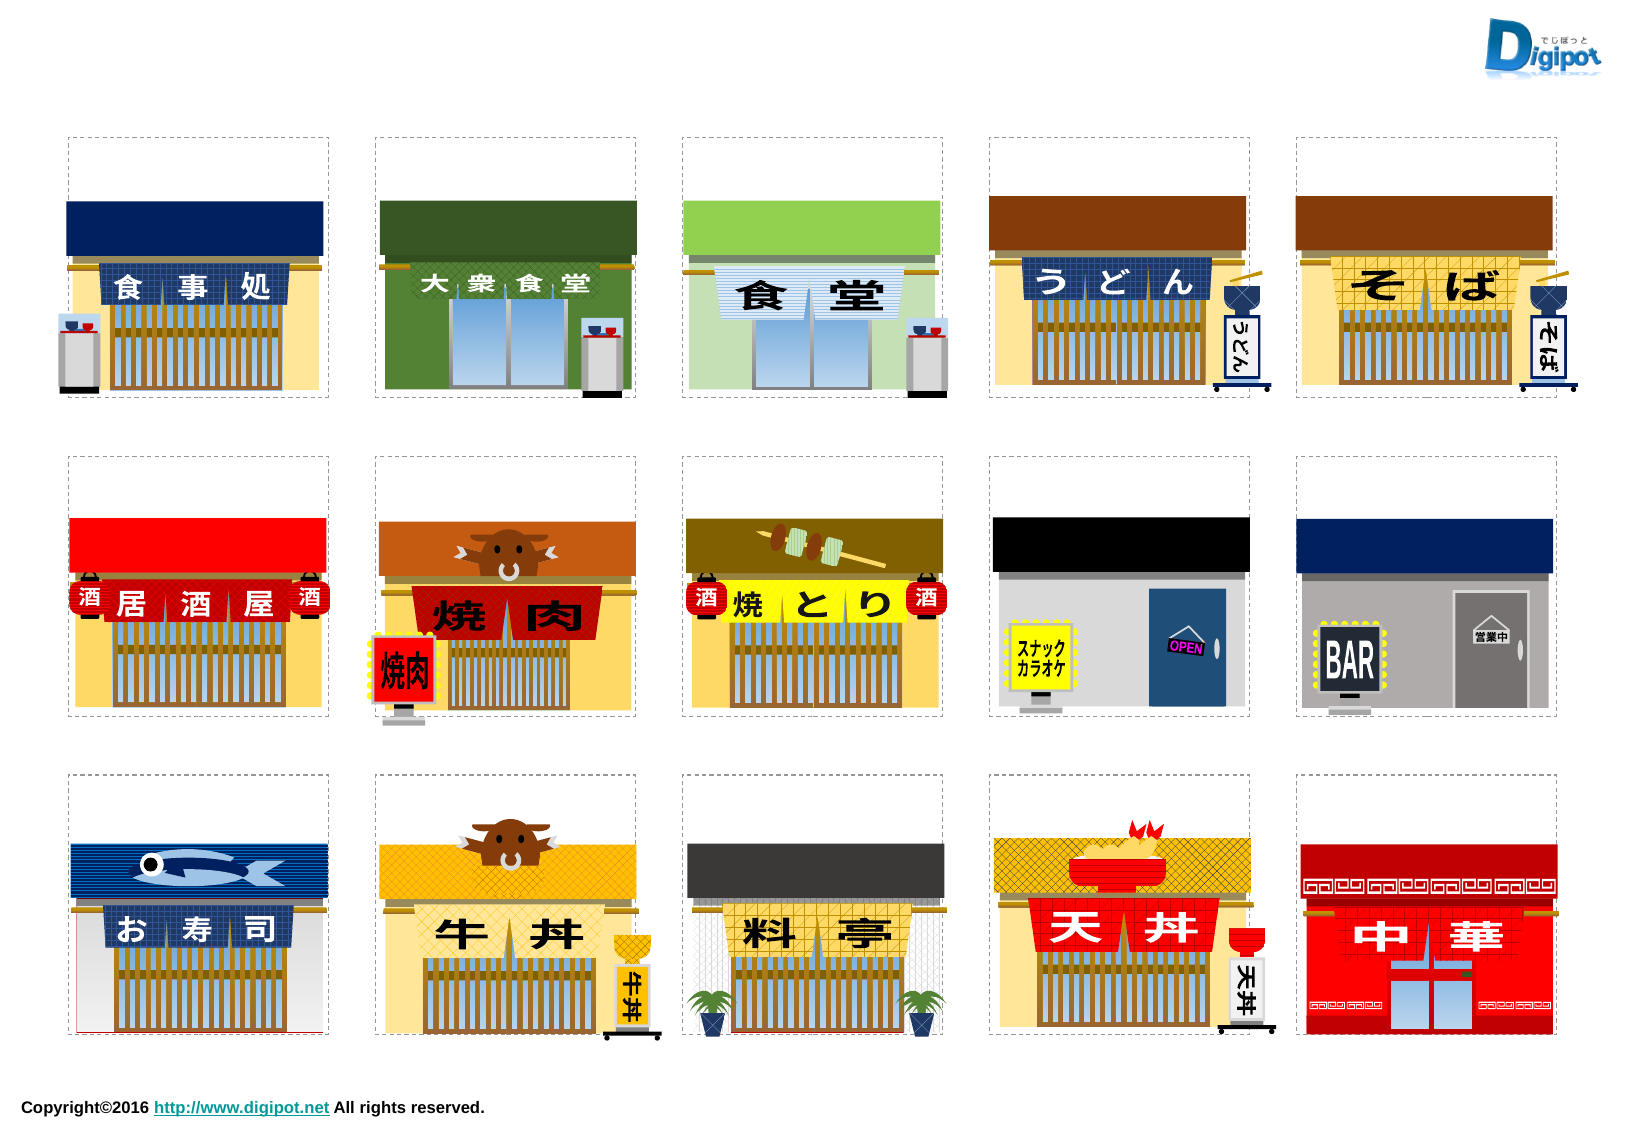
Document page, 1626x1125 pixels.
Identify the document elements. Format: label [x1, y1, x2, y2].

text_box [992, 517, 1251, 714]
text_box [1295, 195, 1579, 393]
text_box [683, 200, 949, 399]
text_box [685, 518, 948, 708]
text_box [1295, 518, 1554, 716]
text_box [1300, 843, 1560, 1035]
picture [1485, 18, 1602, 82]
text_box [69, 517, 331, 708]
text_box [687, 843, 948, 1037]
text_box [58, 201, 324, 394]
text_box [70, 843, 328, 1033]
text_box [993, 815, 1277, 1035]
text_box [378, 200, 638, 399]
text_box [366, 521, 638, 726]
text_box [988, 195, 1272, 393]
text_box [379, 818, 662, 1041]
